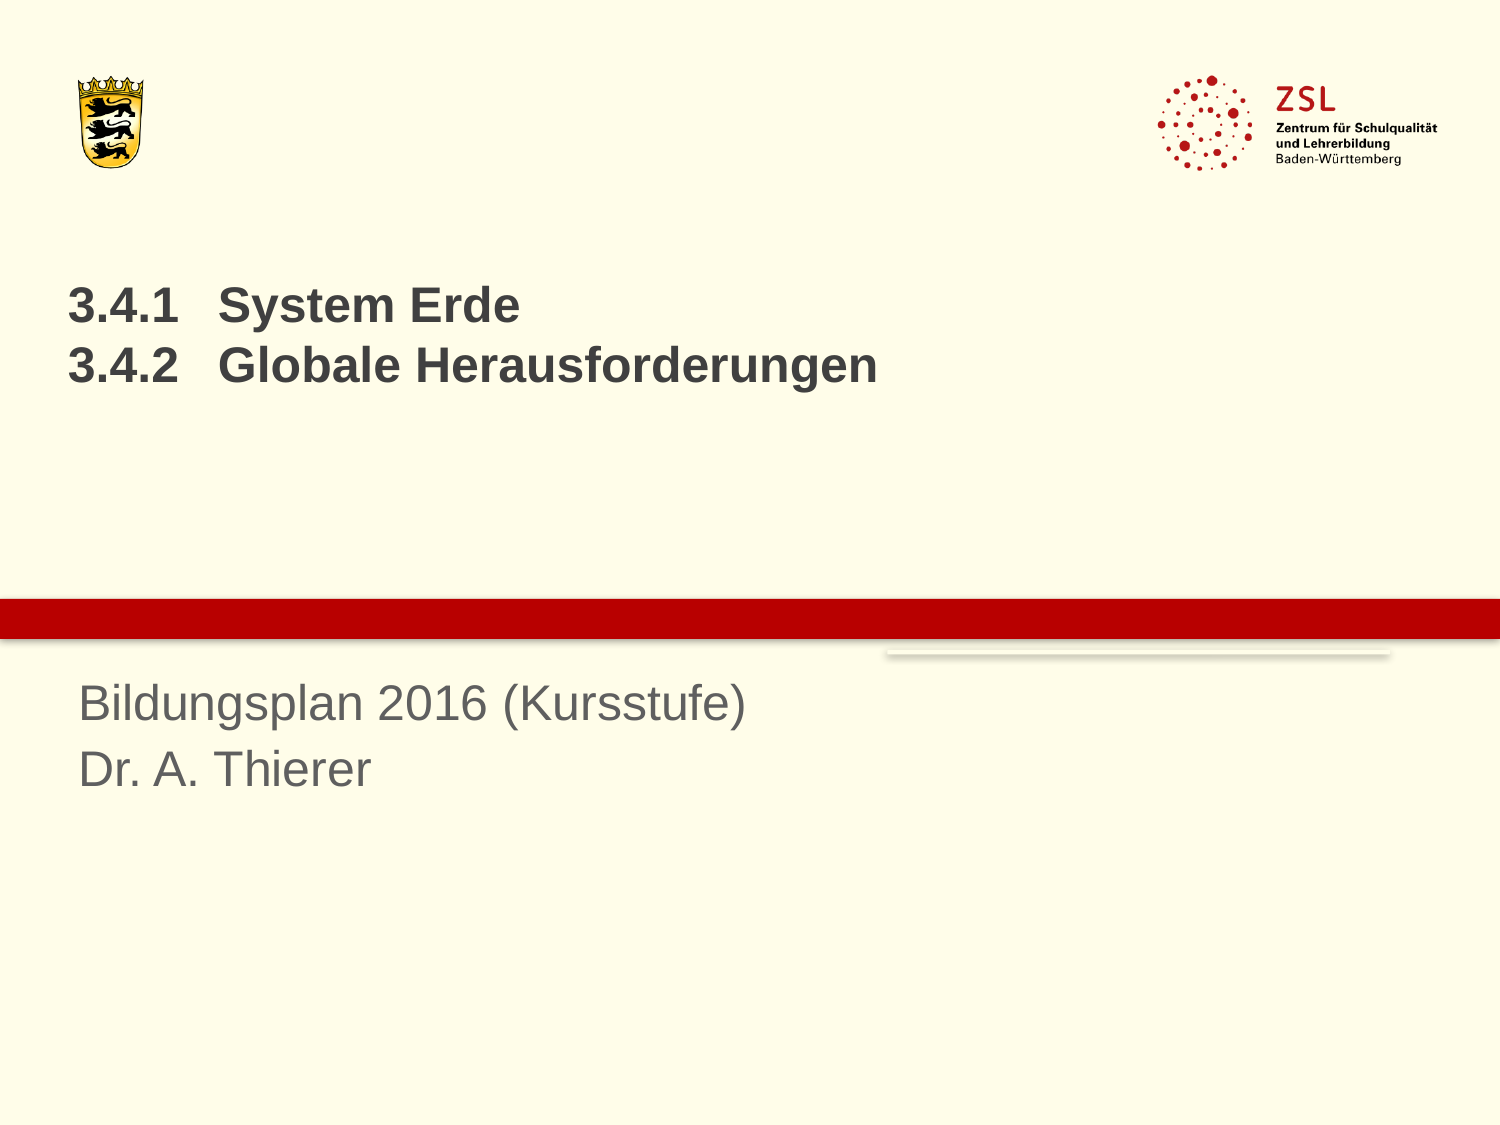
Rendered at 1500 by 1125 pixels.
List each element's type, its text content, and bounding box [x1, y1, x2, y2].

picture [75, 73, 147, 172]
picture [1156, 73, 1439, 172]
title 3.4.1 System Erde 3.4.2 Globale Herausforderungen [53, 231, 1421, 521]
subtitle Bildungsplan 2016 (Kursstufe) Dr. A. Thierer [53, 663, 863, 941]
